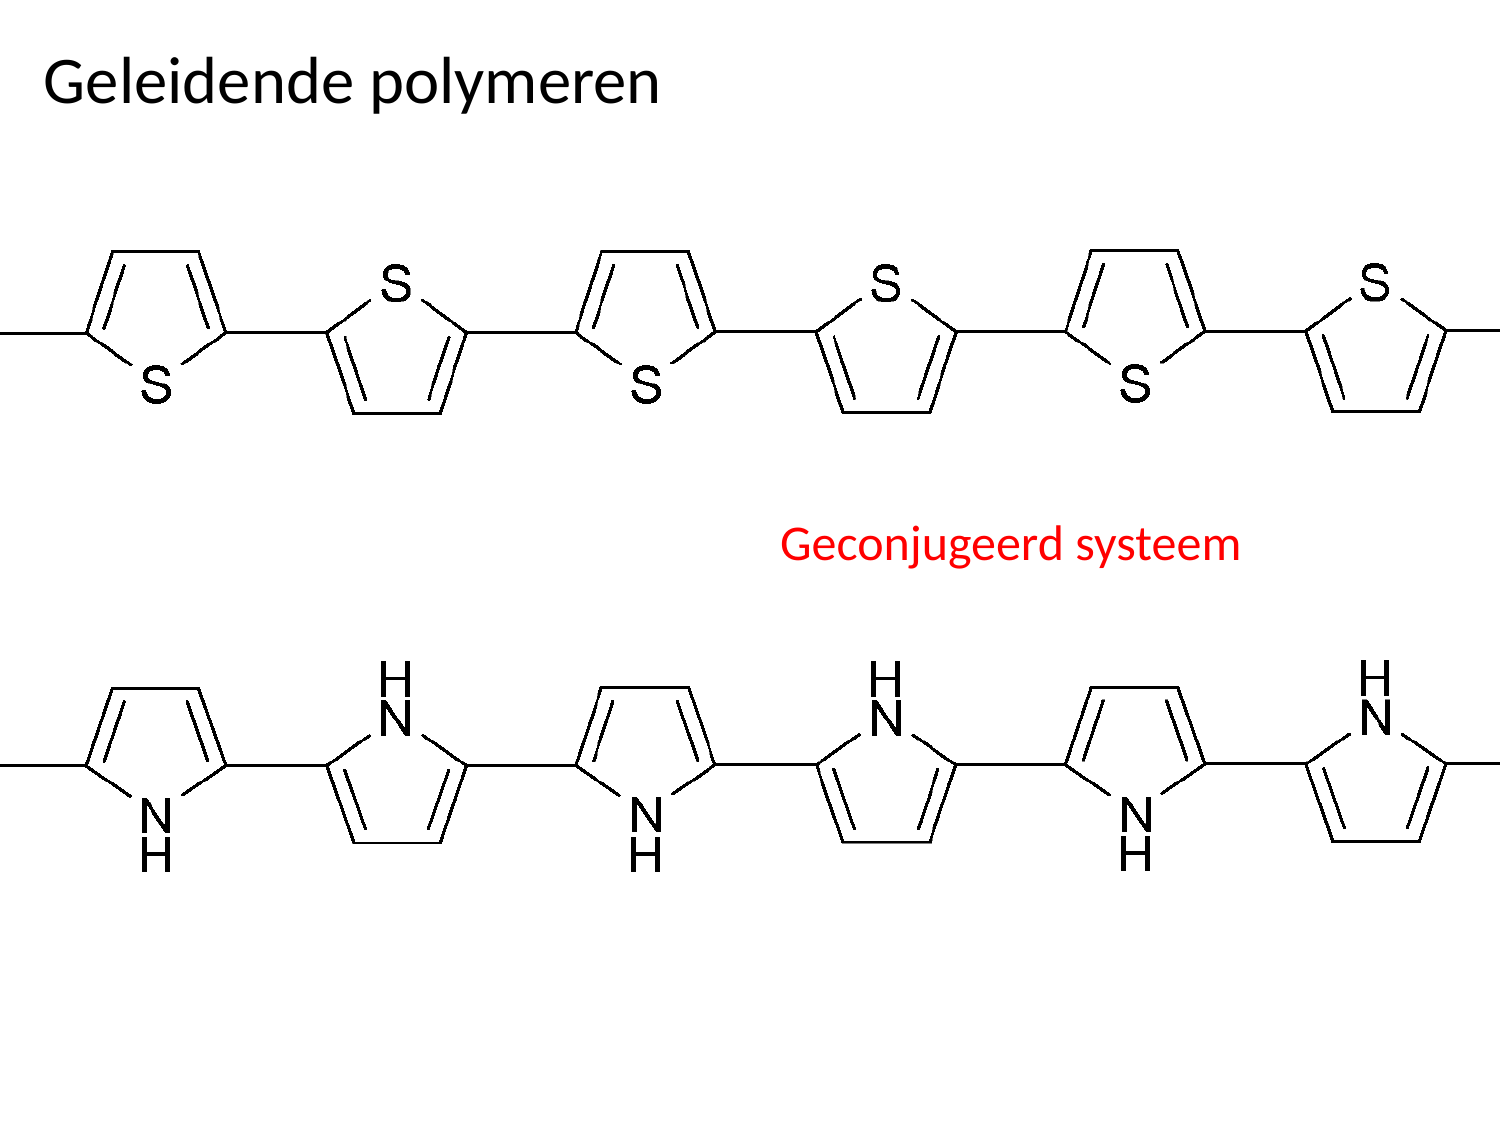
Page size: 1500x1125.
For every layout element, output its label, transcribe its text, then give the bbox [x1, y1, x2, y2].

picture [0, 649, 1500, 886]
picture [0, 239, 1500, 434]
text_box Geleidende polymeren [29, 29, 964, 124]
text_box Geconjugeerd systeem [765, 503, 1500, 579]
